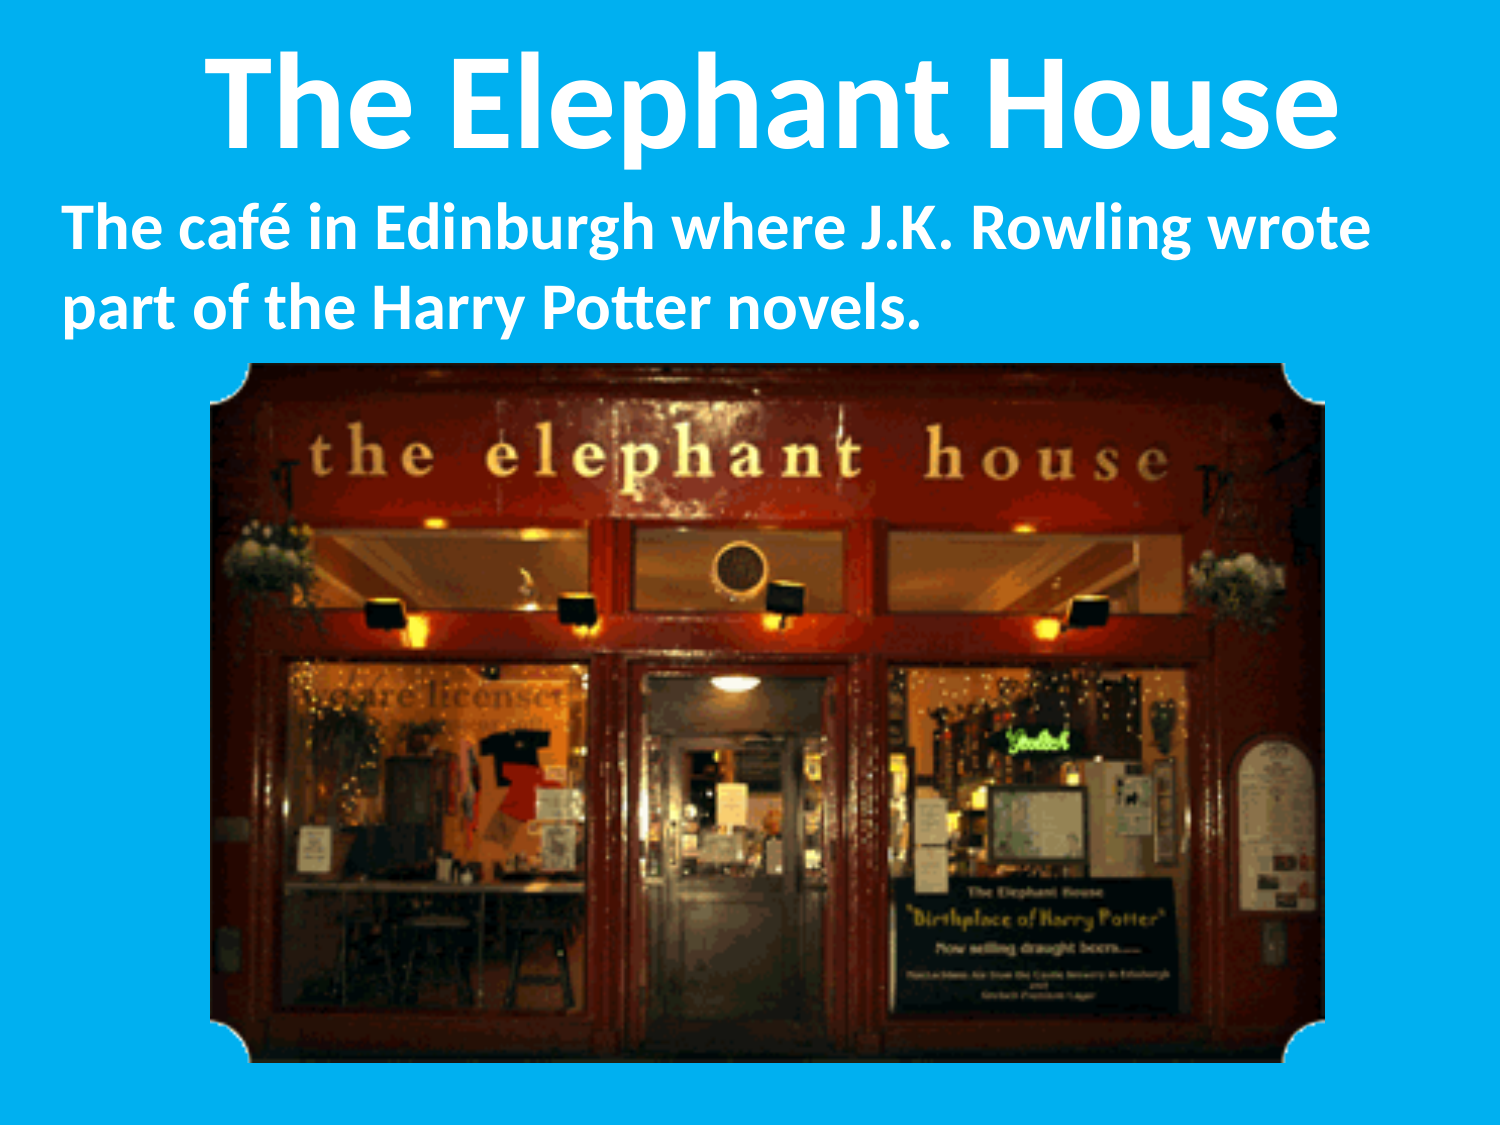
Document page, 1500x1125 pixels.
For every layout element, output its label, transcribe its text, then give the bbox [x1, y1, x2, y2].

title The Elephant House [70, 0, 1477, 188]
text_box The café in Edinburgh where J.K. Rowling wrote part of the Harry Potter novels. [46, 175, 1442, 351]
picture [211, 364, 1324, 1062]
